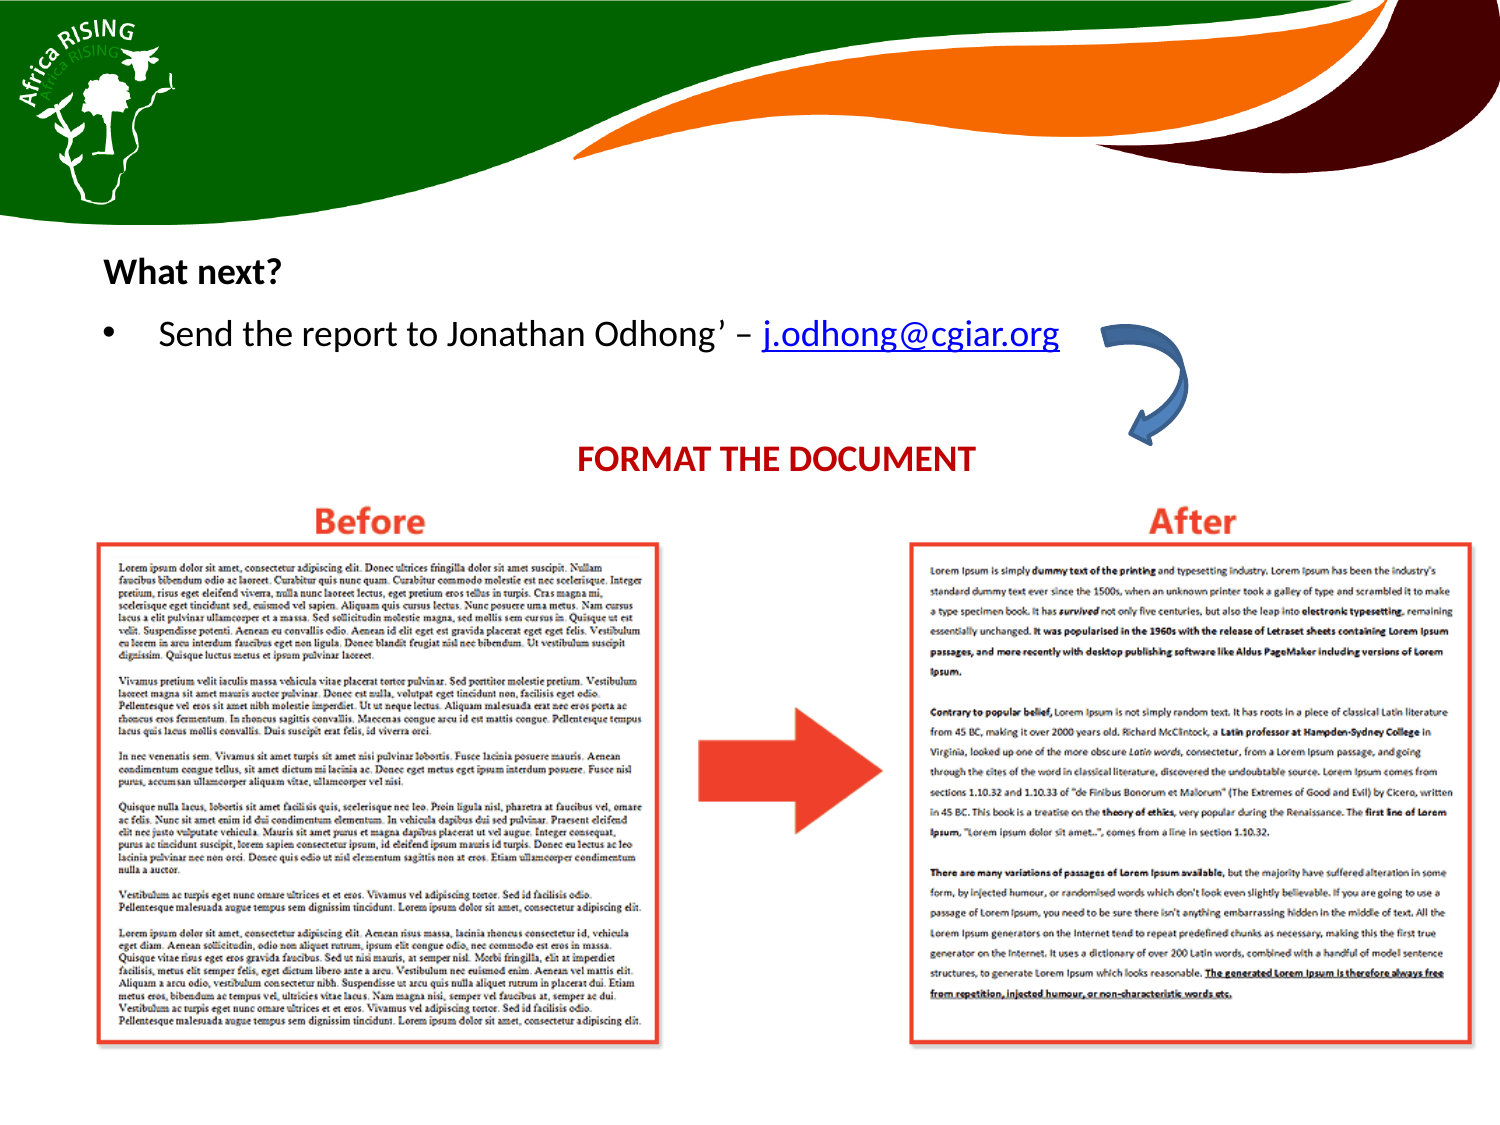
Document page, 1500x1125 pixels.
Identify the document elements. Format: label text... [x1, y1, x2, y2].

text_box [1100, 324, 1189, 446]
picture [87, 499, 1486, 1057]
picture [0, 0, 1500, 226]
text_box Send the report to Jonathan Odhong’ – j.odhong@cgiar.org [87, 302, 1363, 362]
text_box What next? [88, 239, 299, 300]
text_box FORMAT THE DOCUMENT [562, 426, 1075, 487]
